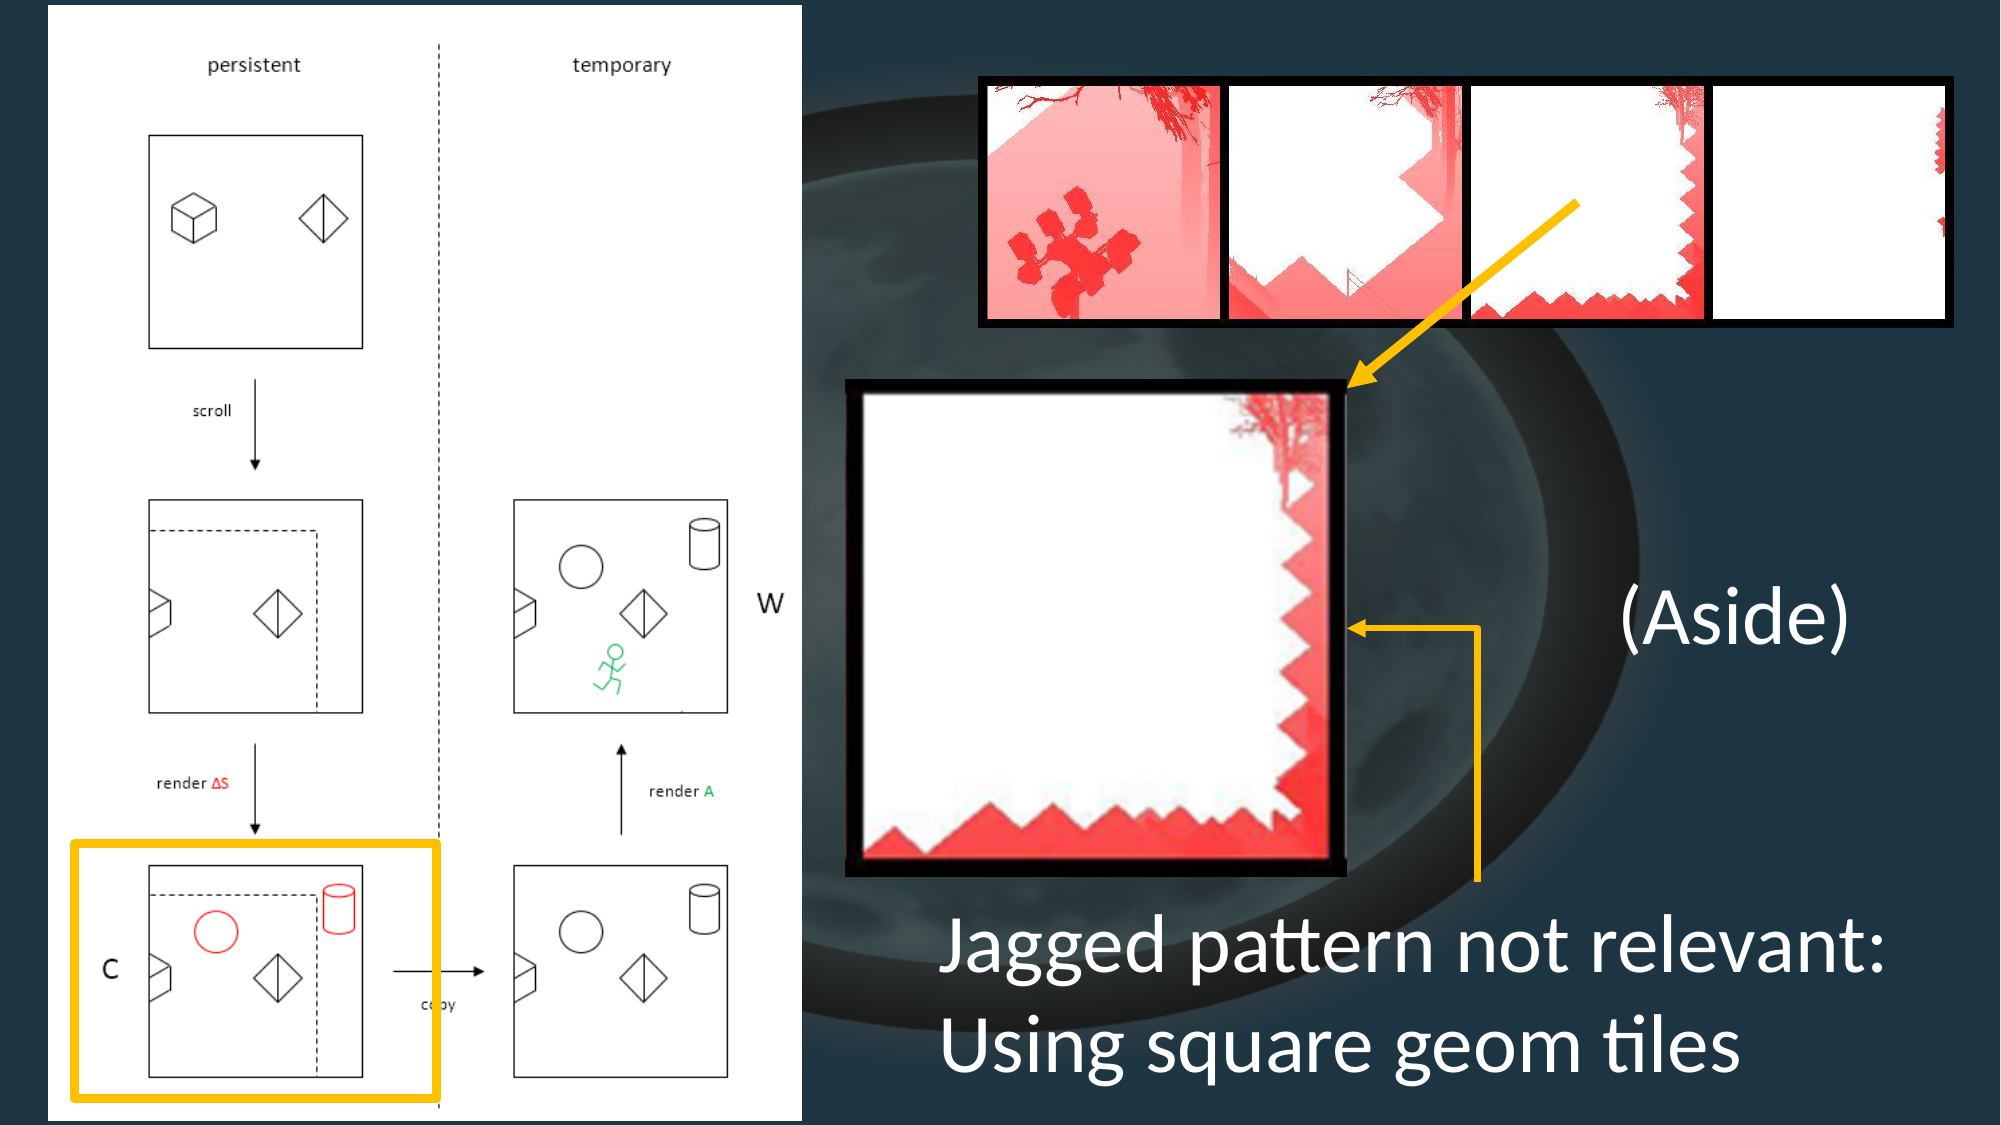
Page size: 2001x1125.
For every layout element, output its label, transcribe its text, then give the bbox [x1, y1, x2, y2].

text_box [1346, 201, 1578, 389]
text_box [1347, 689, 1539, 821]
text_box (Aside) [1602, 553, 1868, 669]
text_box Jagged pattern not relevant: Using square geom tiles [923, 881, 2000, 1097]
picture [0, 0, 2001, 1125]
